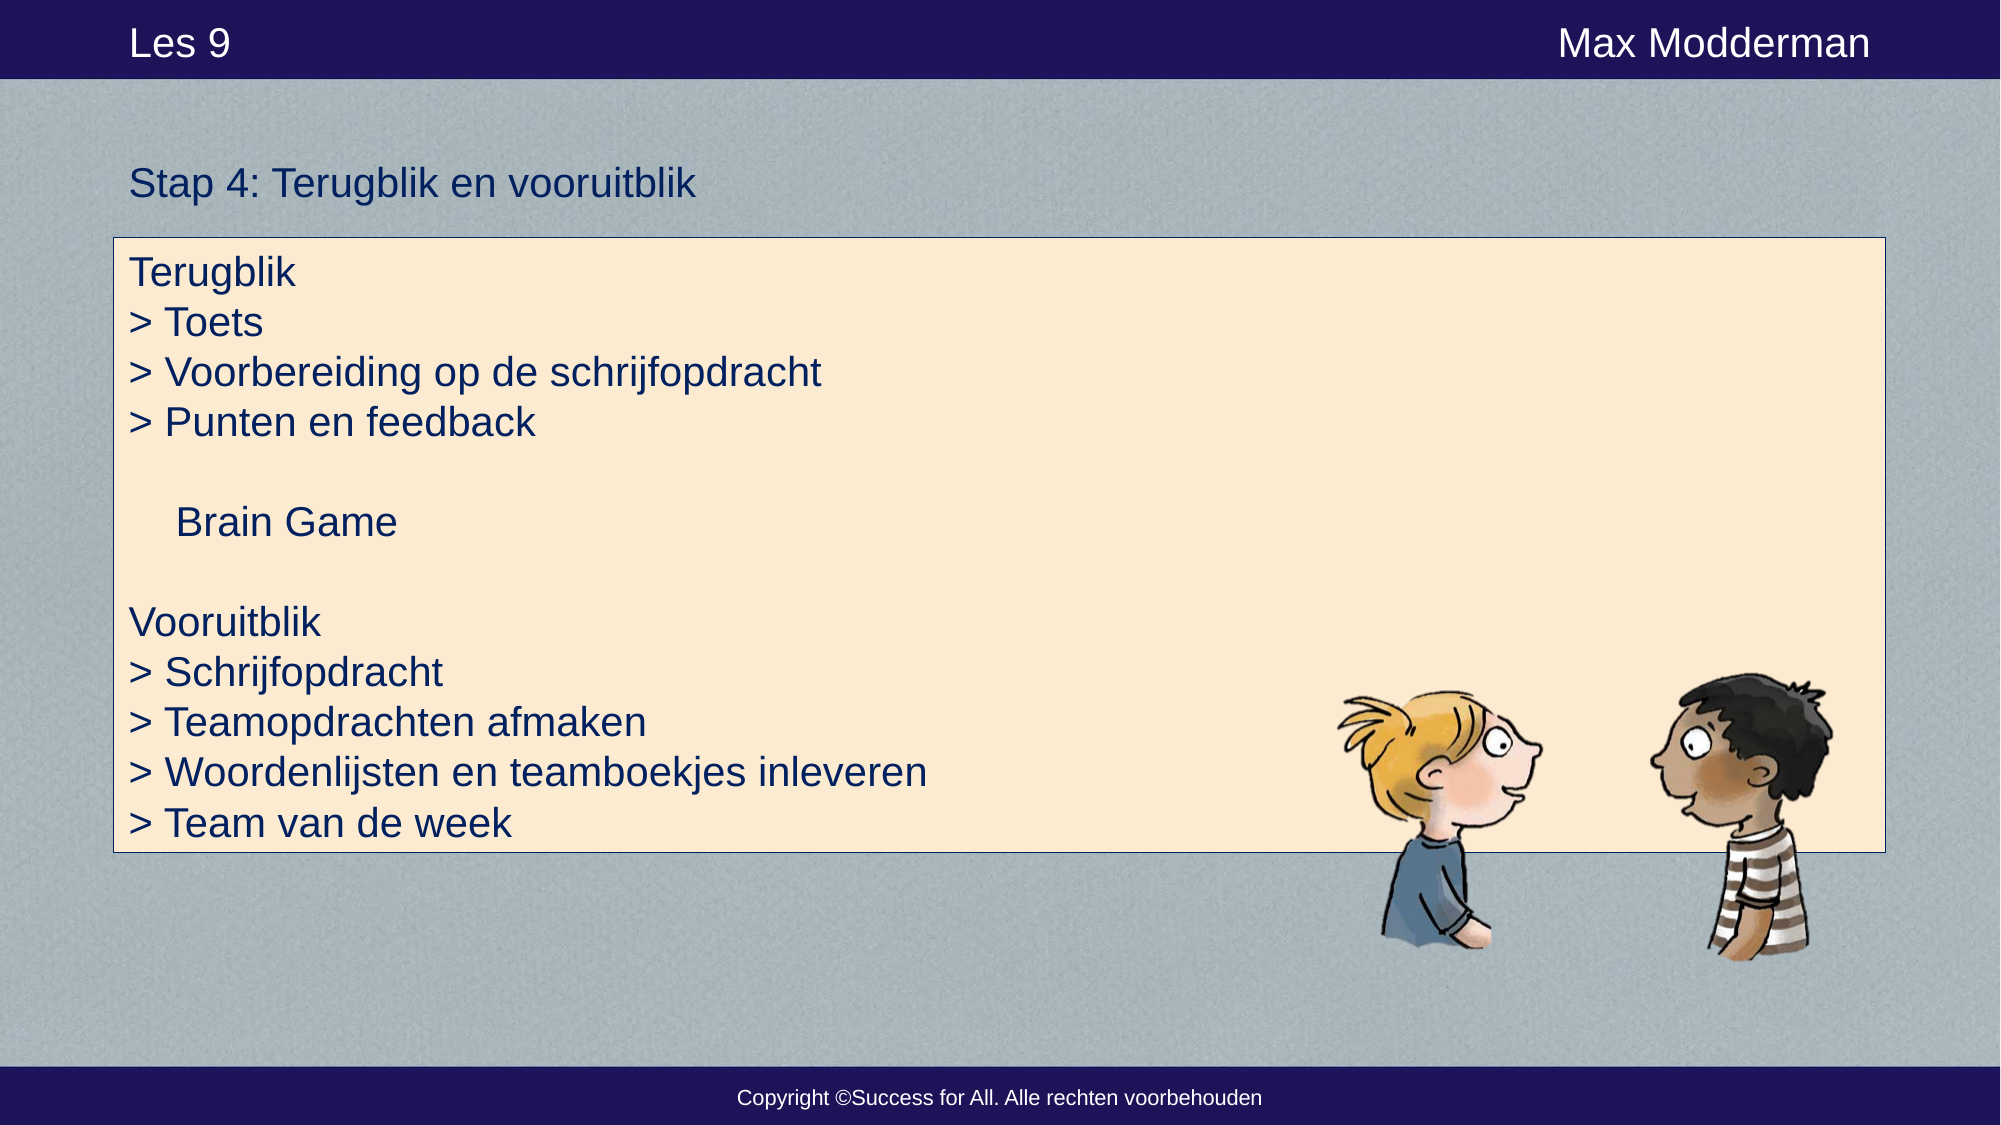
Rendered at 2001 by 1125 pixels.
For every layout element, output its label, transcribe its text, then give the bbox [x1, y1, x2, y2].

text_box Stap 4: Terugblik en vooruitblik [113, 148, 1635, 214]
text_box Terugblik > Toets > Voorbereiding op de schrijfopdracht > Punten en feedback Brain Game Vooruitblik > Schrijfopdracht > Teamopdrachten afmaken > Woordenlijsten en teamboekjes inleveren > Team van de week [113, 237, 1886, 853]
text_box Max Modderman [999, 8, 1886, 123]
picture [0, 0, 2001, 1125]
text_box Les 9 [114, 8, 354, 73]
text_box Copyright ©Success for All. Alle rechten voorbehouden [0, 1076, 2000, 1125]
